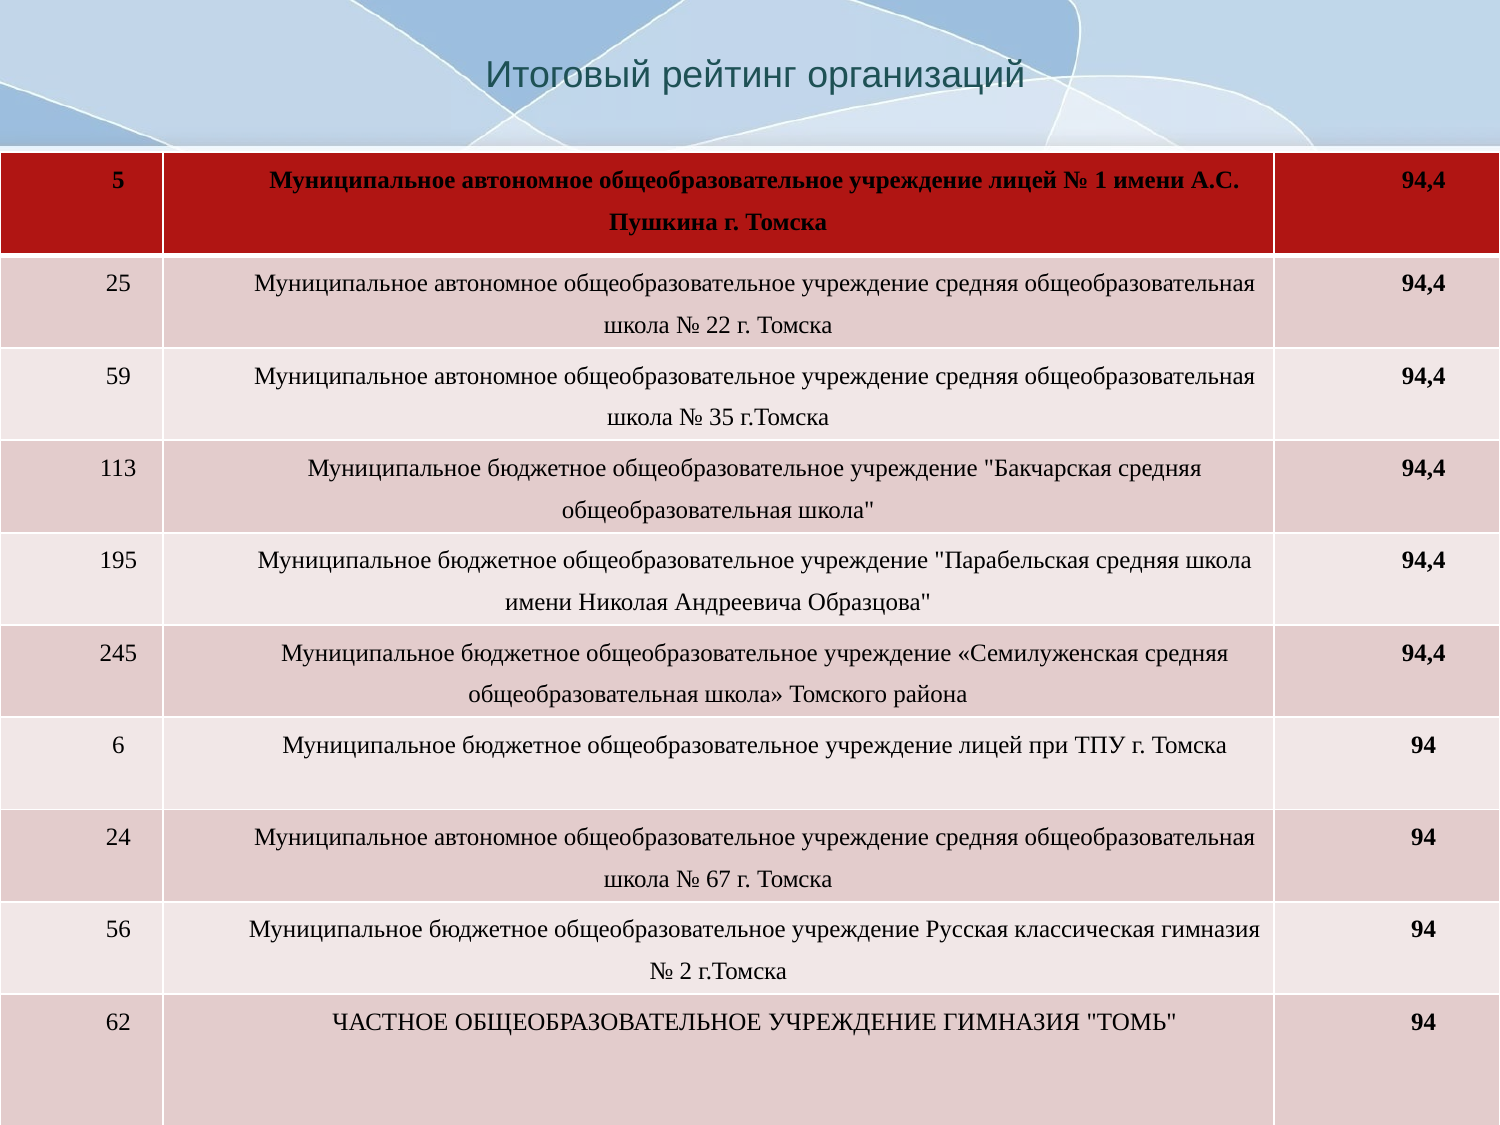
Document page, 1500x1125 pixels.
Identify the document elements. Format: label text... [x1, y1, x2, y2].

table_cell 94,4 [1275, 258, 1499, 347]
table_cell 94,4 [1275, 441, 1499, 532]
table_header 94,4 [1275, 153, 1499, 253]
table_cell 245 [1, 626, 162, 716]
table_cell 94,4 [1275, 626, 1499, 716]
table_cell Муниципальное бюджетное общеобразовательное учреждение Русская классическая гимназия № 2 г.Томска [164, 903, 1273, 993]
table_cell Муниципальное бюджетное общеобразовательное учреждение "Парабельская средняя школа имени Николая Андреевича Образцова" [164, 534, 1273, 624]
table_cell 56 [1, 903, 162, 993]
table_cell 113 [1, 441, 162, 532]
table_cell 94 [1275, 718, 1499, 809]
table_cell Муниципальное автономное общеобразовательное учреждение средняя общеобразовательная школа № 67 г. Томска [164, 810, 1273, 901]
table_cell Муниципальное бюджетное общеобразовательное учреждение лицей при ТПУ г. Томска [164, 718, 1273, 809]
table_cell 24 [1, 810, 162, 901]
table_cell 25 [1, 258, 162, 347]
table_cell 94 [0, 0, 1500, 151]
table_cell ЧАСТНОЕ ОБЩЕОБРАЗОВАТЕЛЬНОЕ УЧРЕЖДЕНИЕ ГИМНАЗИЯ "ТОМЬ" [164, 995, 1273, 1125]
table_header 5 [1, 153, 162, 253]
table_cell 195 [1, 534, 162, 624]
table_cell 94 [1275, 810, 1499, 901]
table_cell Муниципальное автономное общеобразовательное учреждение средняя общеобразовательная школа № 35 г.Томска [164, 349, 1273, 439]
table_cell Муниципальное автономное общеобразовательное учреждение средняя общеобразовательная школа № 22 г. Томска [164, 258, 1273, 347]
table_cell 94,4 [1275, 349, 1499, 439]
table_cell 94 [1275, 995, 1499, 1125]
table_cell Муниципальное бюджетное общеобразовательное учреждение "Бакчарская средняя общеобразовательная школа" [164, 441, 1273, 532]
table_cell 94 [1275, 903, 1499, 993]
table_cell 59 [1, 349, 162, 439]
table_cell 6 [1, 718, 162, 809]
title Итоговый рейтинг организаций [75, 45, 1425, 151]
table_header Муниципальное автономное общеобразовательное учреждение лицей № 1 имени А.С. Пушкина г. Томска [164, 153, 1273, 253]
table_cell Муниципальное бюджетное общеобразовательное учреждение «Семилуженская средняя общеобразовательная школа» Томского района [164, 626, 1273, 716]
table_cell 62 [1, 995, 162, 1125]
table_cell 94,4 [1275, 534, 1499, 624]
